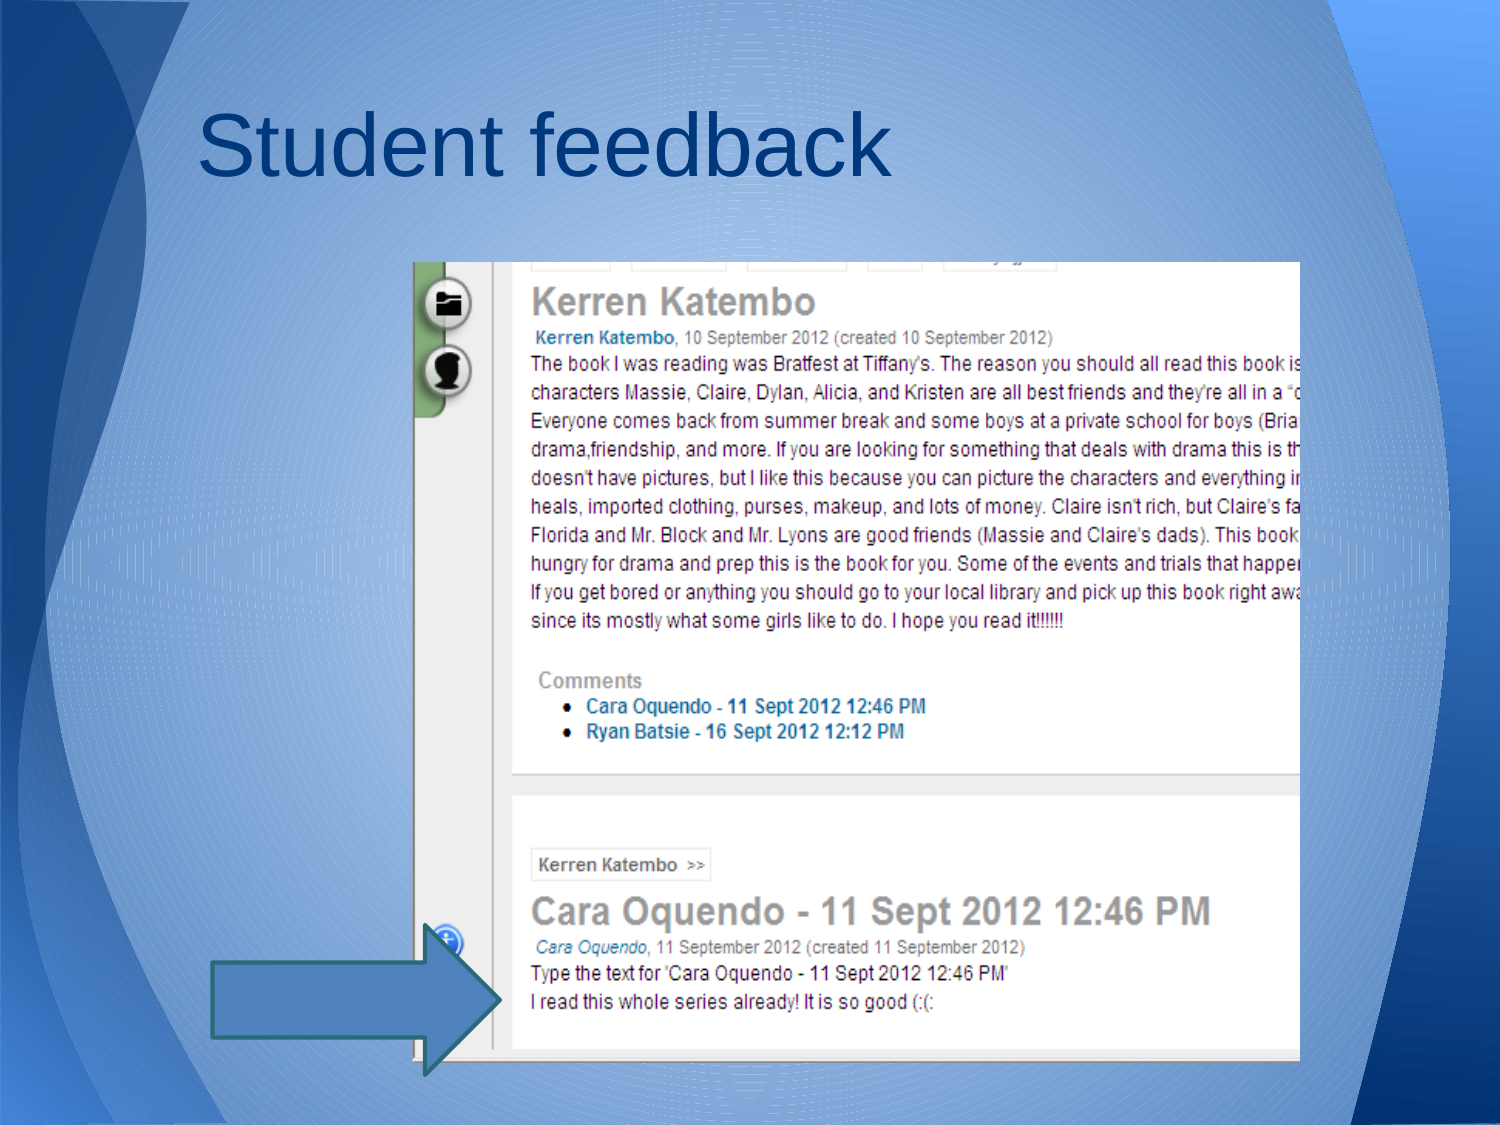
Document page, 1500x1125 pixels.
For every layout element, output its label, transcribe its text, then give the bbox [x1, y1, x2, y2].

text_box [412, 262, 1300, 1063]
title Student feedback [181, 38, 1500, 242]
text_box [212, 924, 500, 1075]
